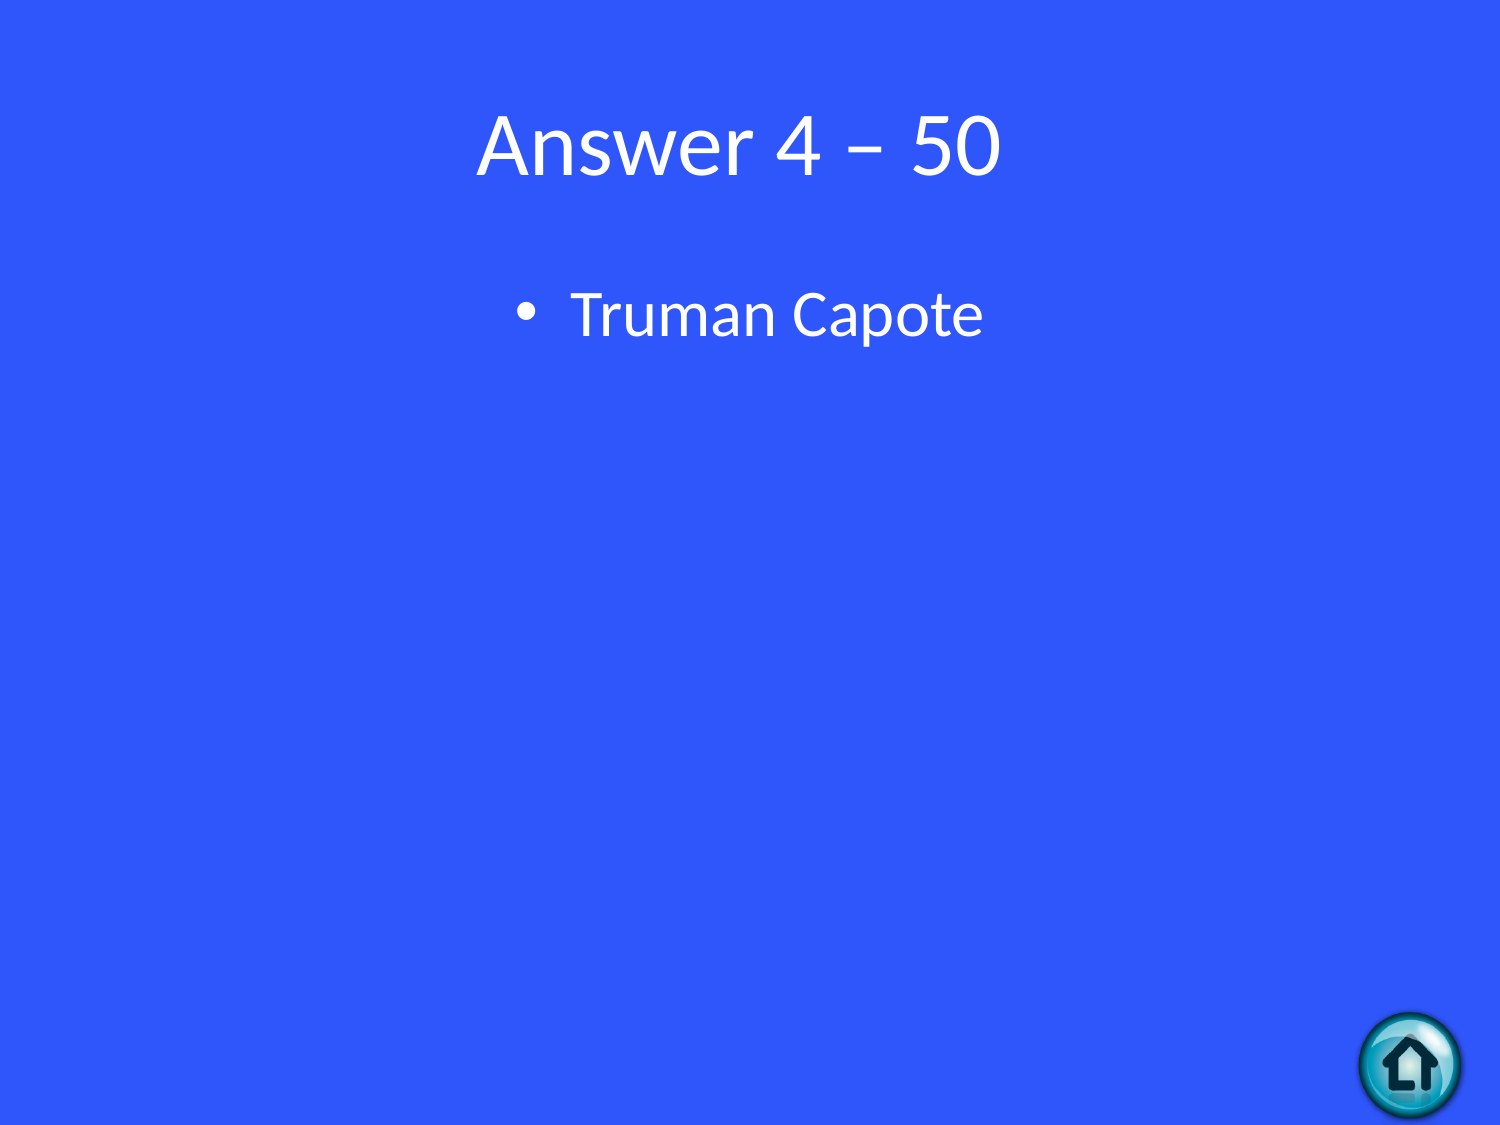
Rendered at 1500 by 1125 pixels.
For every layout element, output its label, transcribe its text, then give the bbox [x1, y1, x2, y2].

picture [1349, 1006, 1469, 1125]
title Answer 4 – 50 [74, 44, 1426, 233]
list Truman Capote [74, 262, 1426, 1006]
